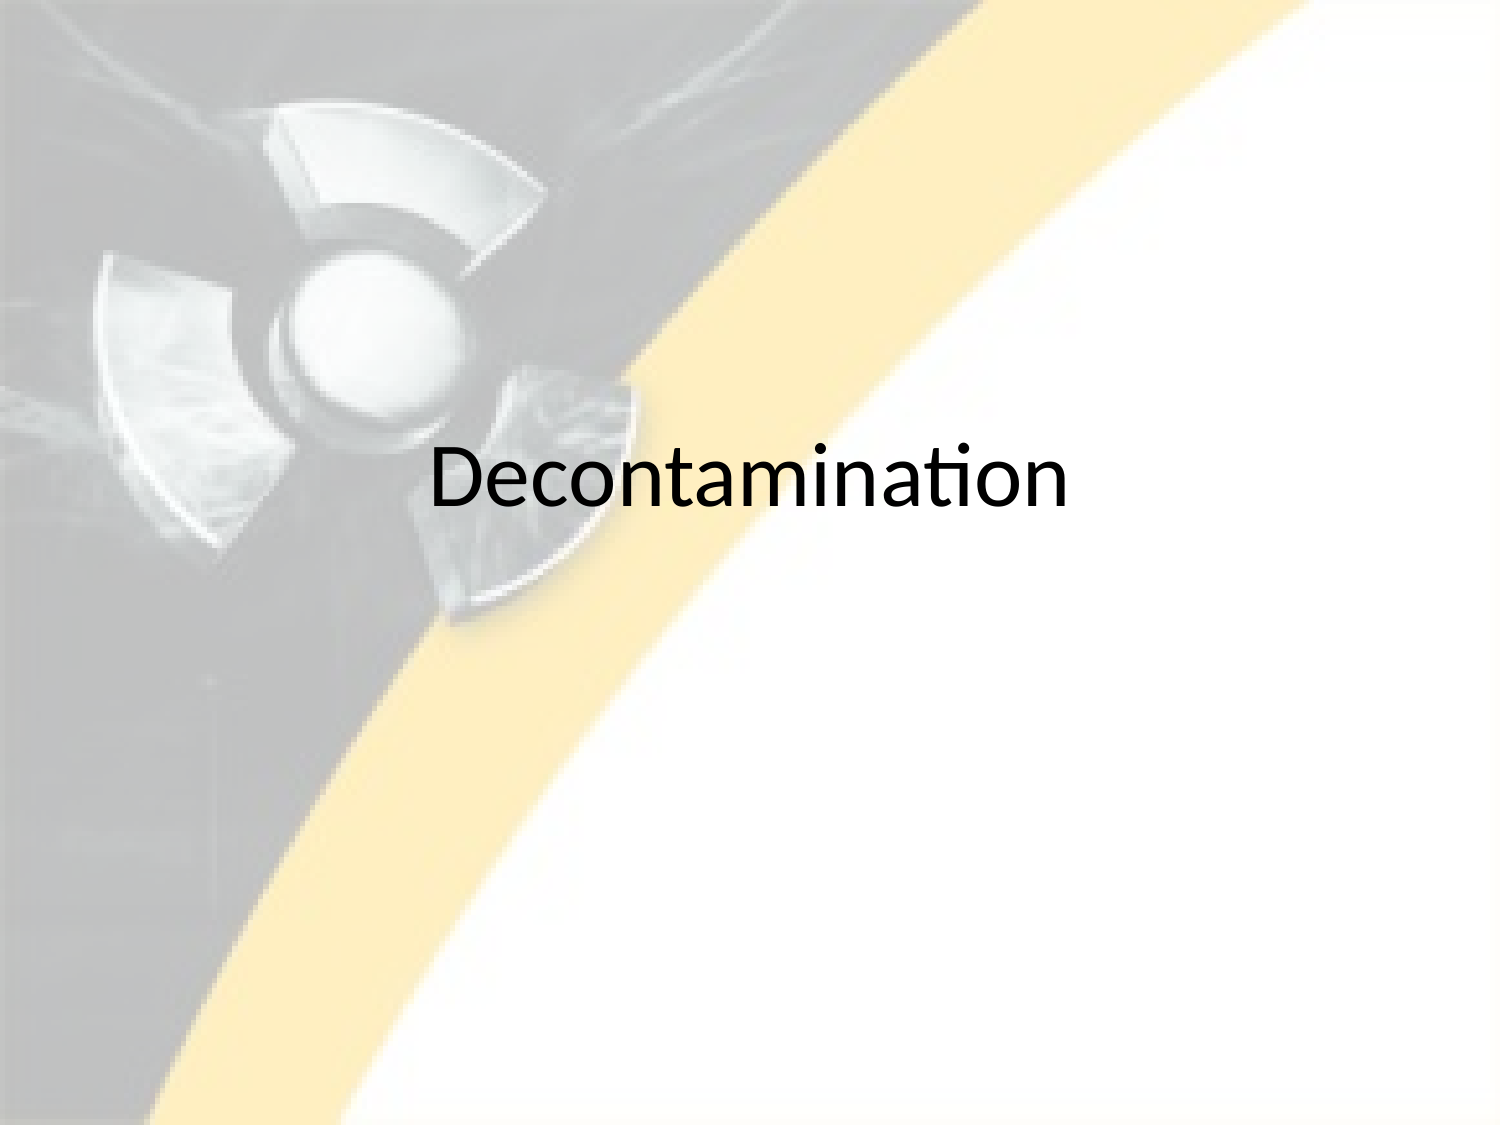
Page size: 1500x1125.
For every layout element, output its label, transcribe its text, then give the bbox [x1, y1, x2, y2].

title Decontamination [112, 349, 1388, 591]
